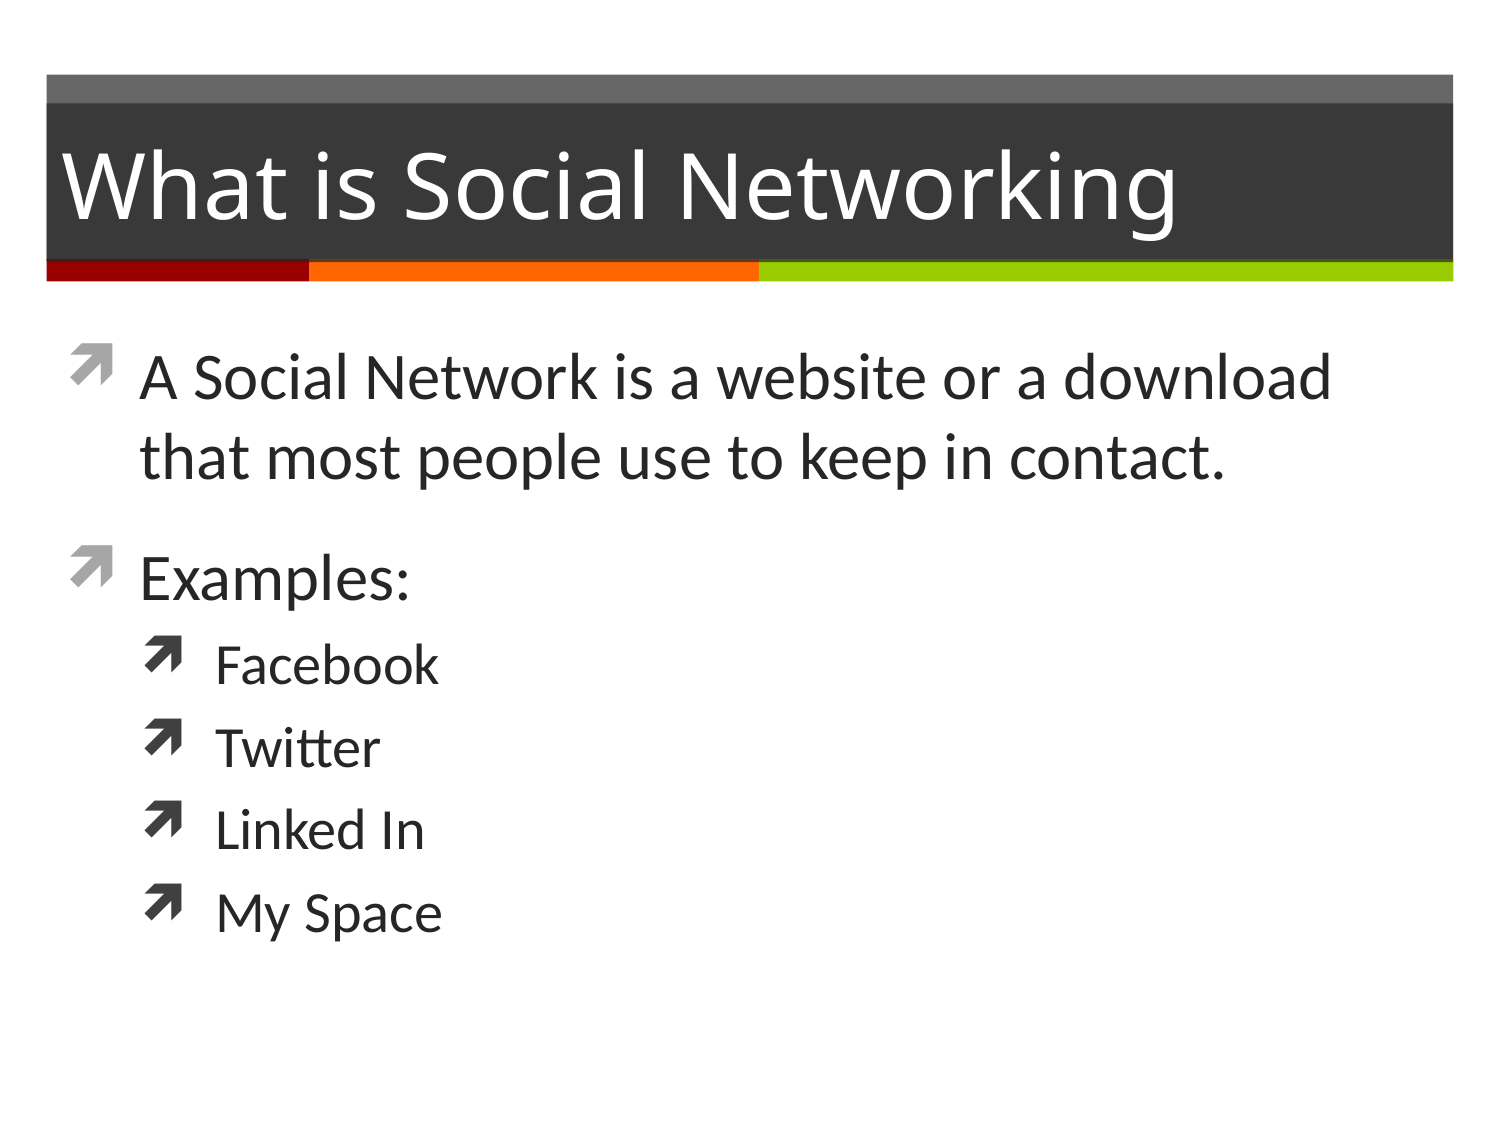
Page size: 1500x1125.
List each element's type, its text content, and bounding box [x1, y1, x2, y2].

title What is Social Networking [46, 103, 1454, 263]
list A Social Network is a website or a download that most people use to keep in contact. Examples: Facebook Twitter Linked In My Space [50, 324, 1438, 980]
